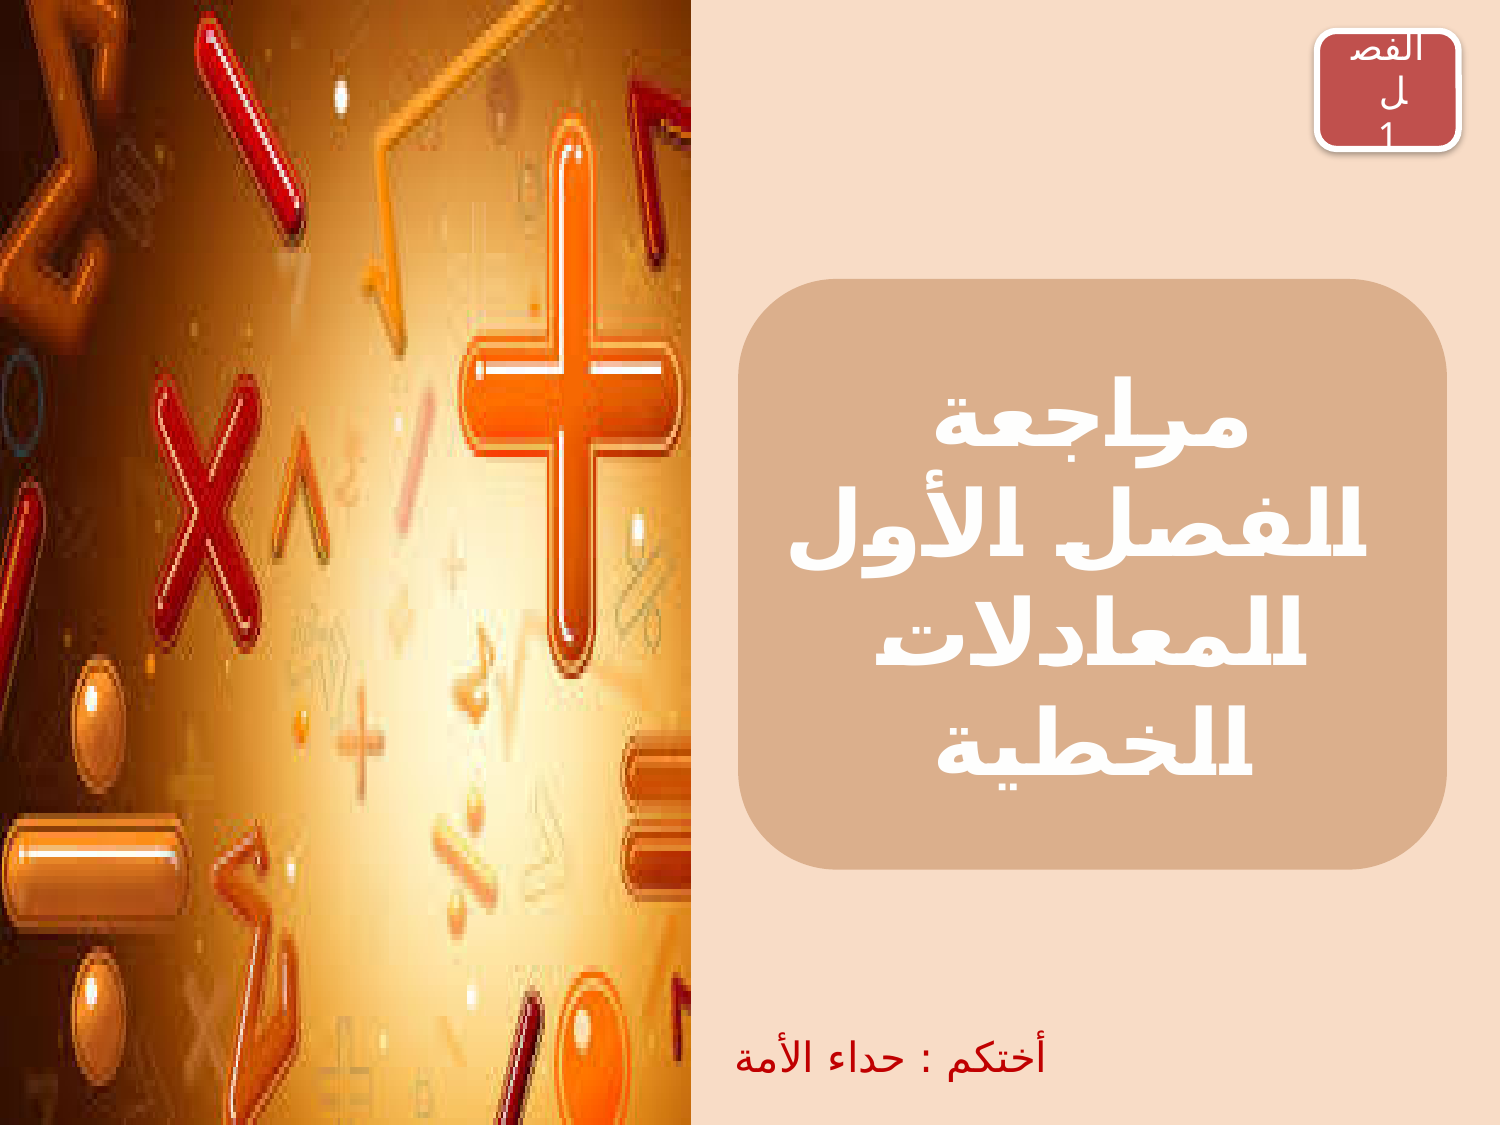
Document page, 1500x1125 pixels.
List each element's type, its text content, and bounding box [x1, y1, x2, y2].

text_box مراجعة الفصل الأول المعادلات الخطية [736, 276, 1450, 872]
text_box الفصل 1 [1313, 27, 1462, 153]
text_box أختكم : حداء الأمة [706, 1023, 1063, 1088]
picture [0, 0, 692, 1125]
